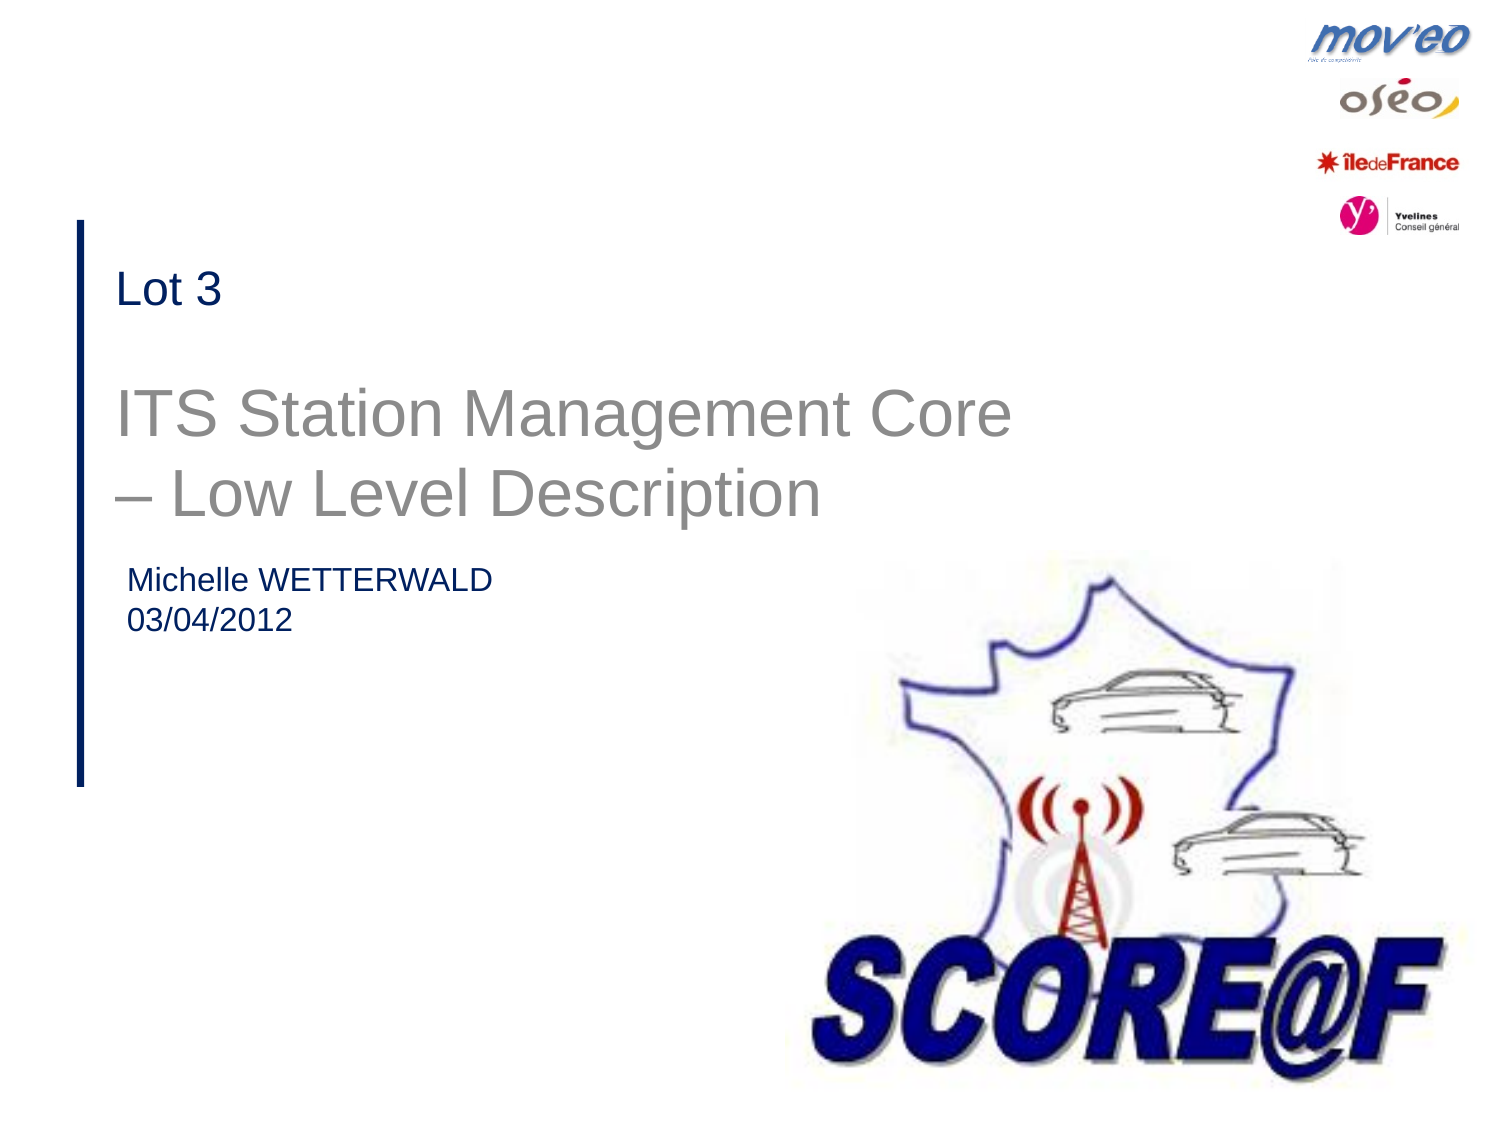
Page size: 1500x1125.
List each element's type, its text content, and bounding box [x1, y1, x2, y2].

subtitle ITS Station Management Core – Low Level Description [100, 361, 1058, 586]
text_box Michelle WETTERWALD 03/04/2012 [112, 550, 680, 646]
title Lot 3 [100, 149, 1235, 445]
picture [785, 550, 1482, 1104]
picture [1340, 78, 1459, 119]
picture [1305, 18, 1473, 67]
picture [1305, 137, 1471, 186]
picture [1340, 196, 1459, 235]
